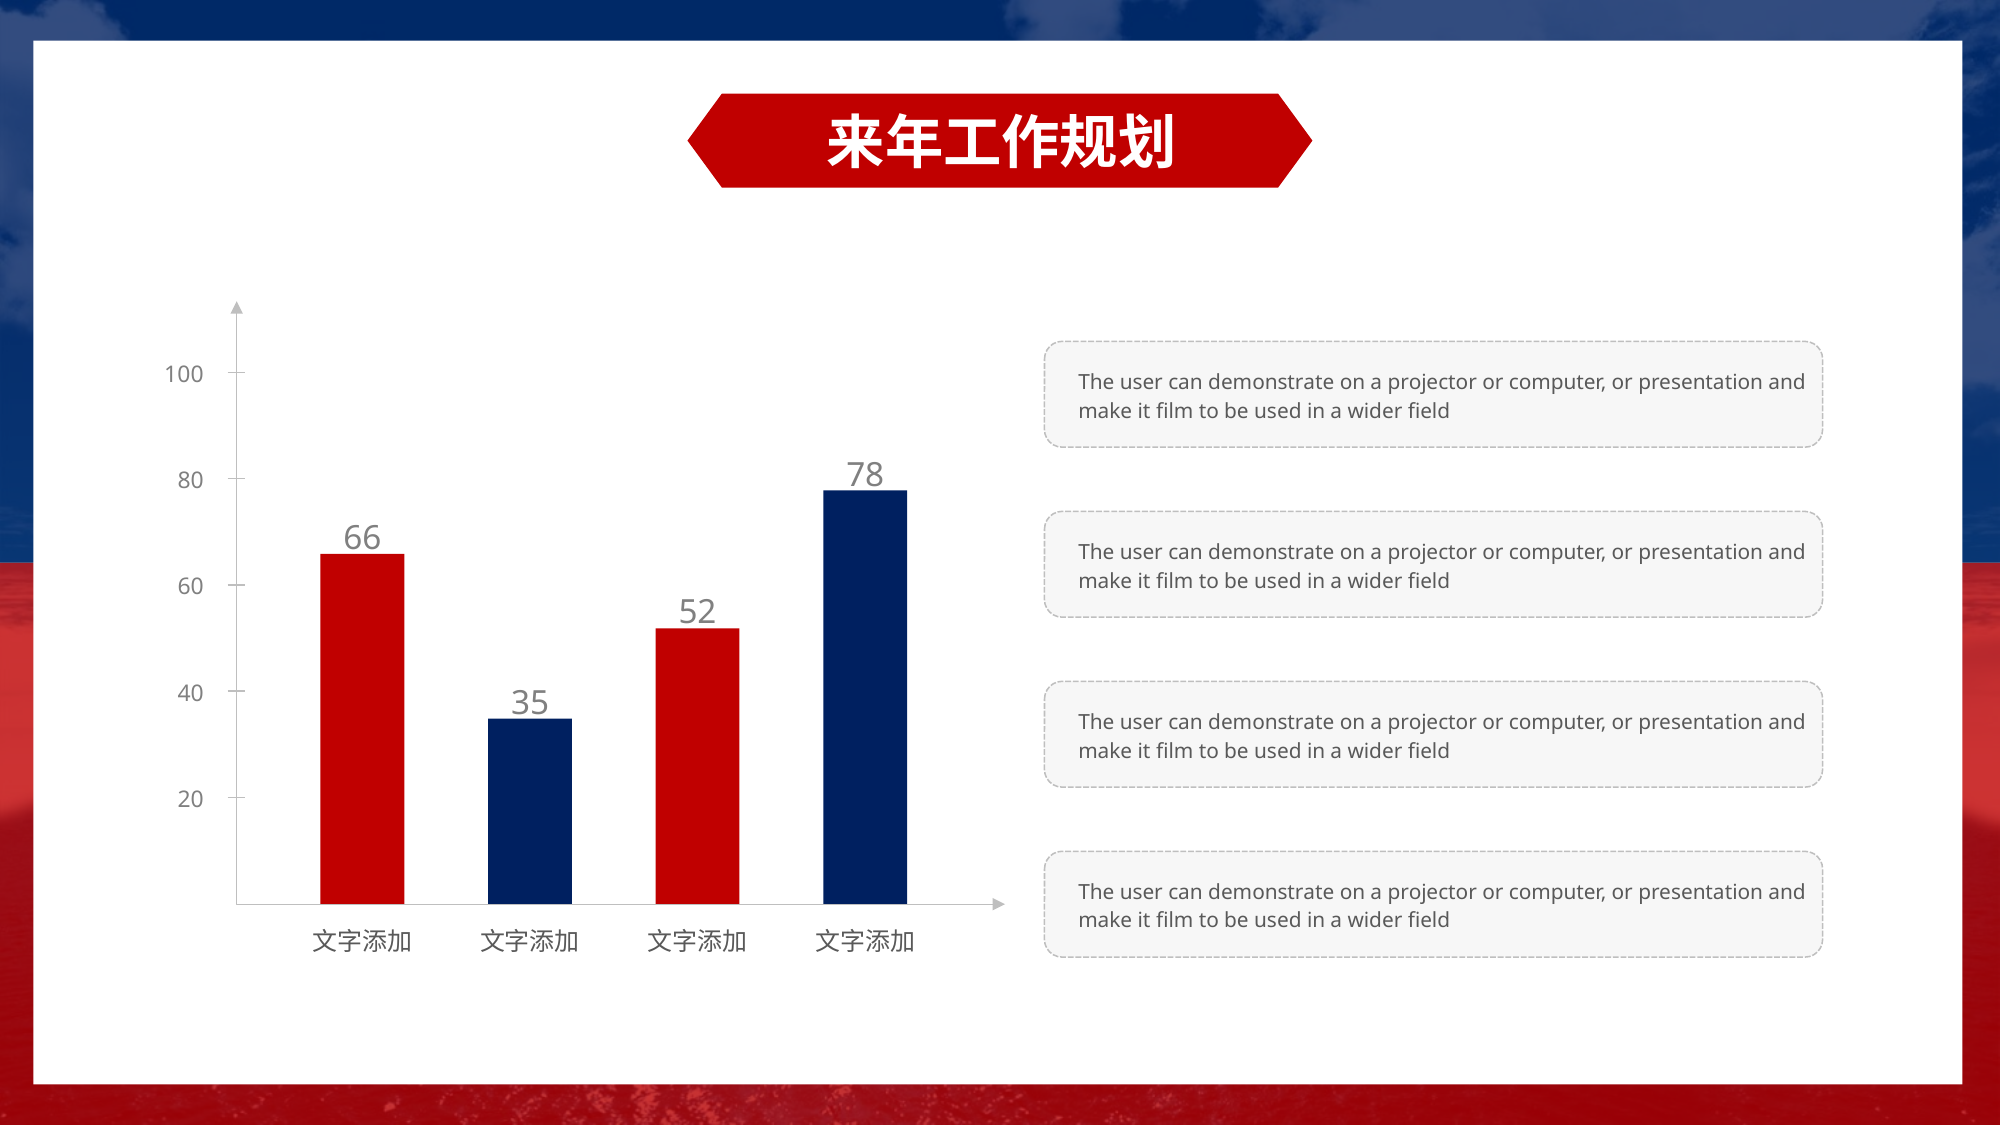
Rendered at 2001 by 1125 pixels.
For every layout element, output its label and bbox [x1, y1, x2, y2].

text_box [227, 301, 1006, 964]
text_box [1044, 681, 1823, 788]
text_box [1044, 511, 1823, 618]
text_box [1044, 851, 1823, 958]
text_box [687, 93, 1313, 188]
text_box [1044, 341, 1823, 448]
